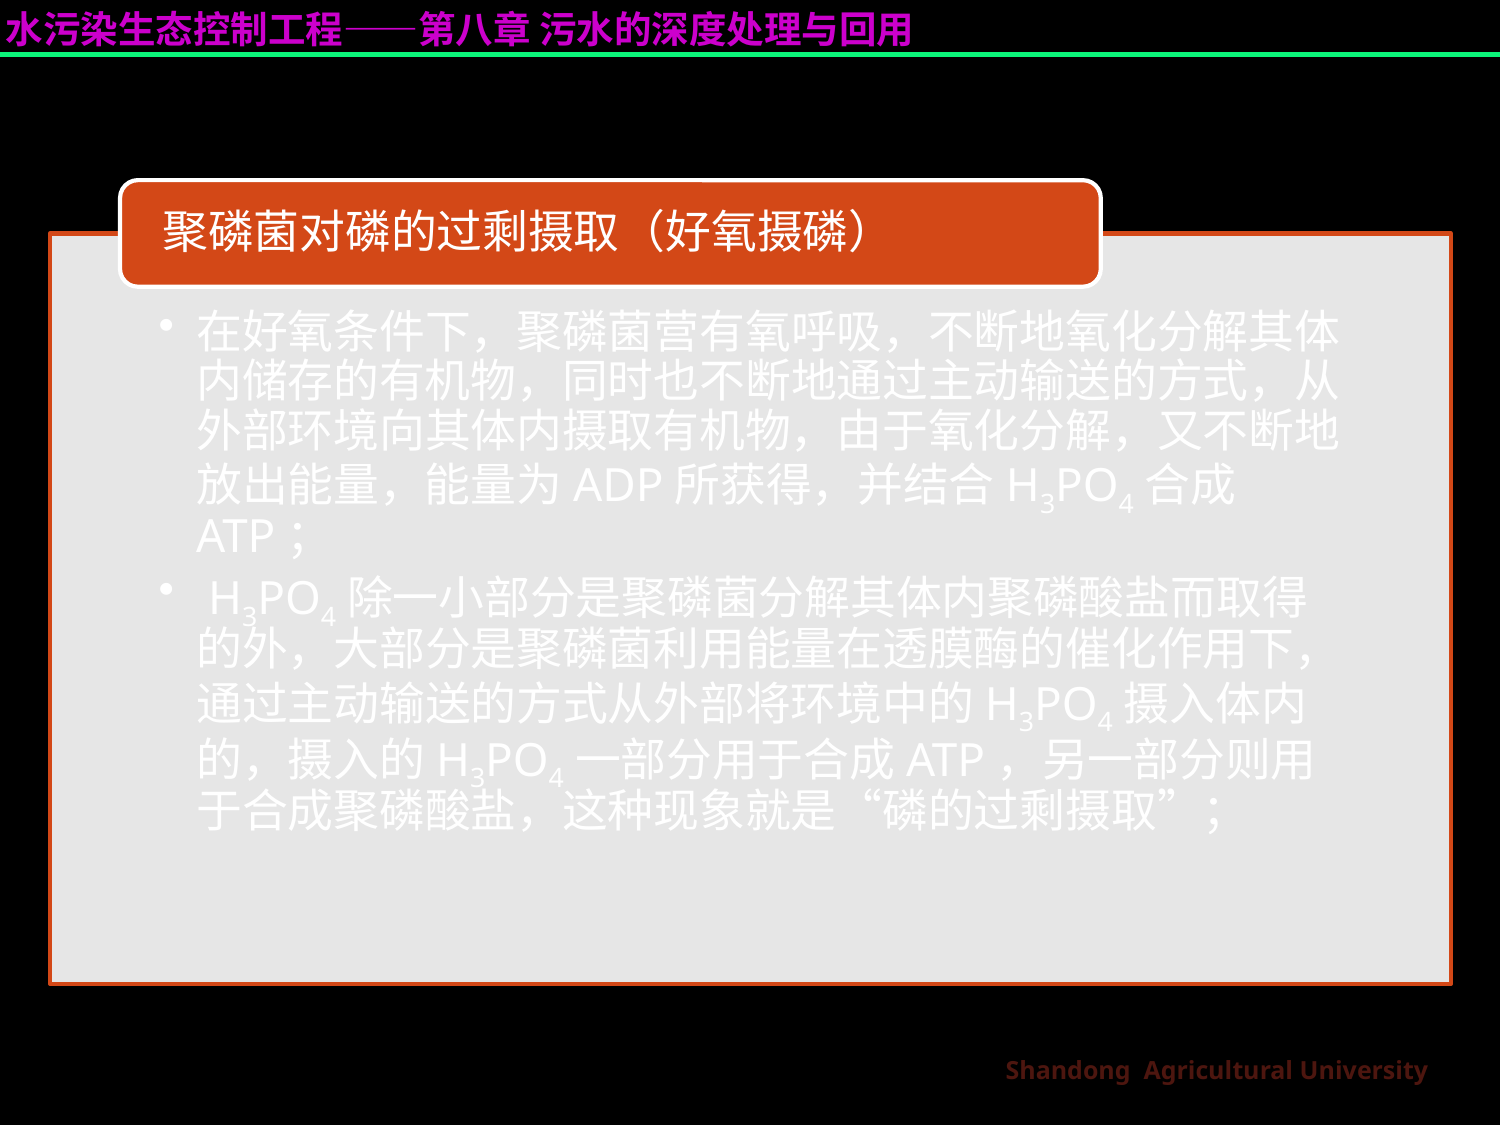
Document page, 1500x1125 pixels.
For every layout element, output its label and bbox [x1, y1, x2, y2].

list [49, 105, 1452, 1059]
